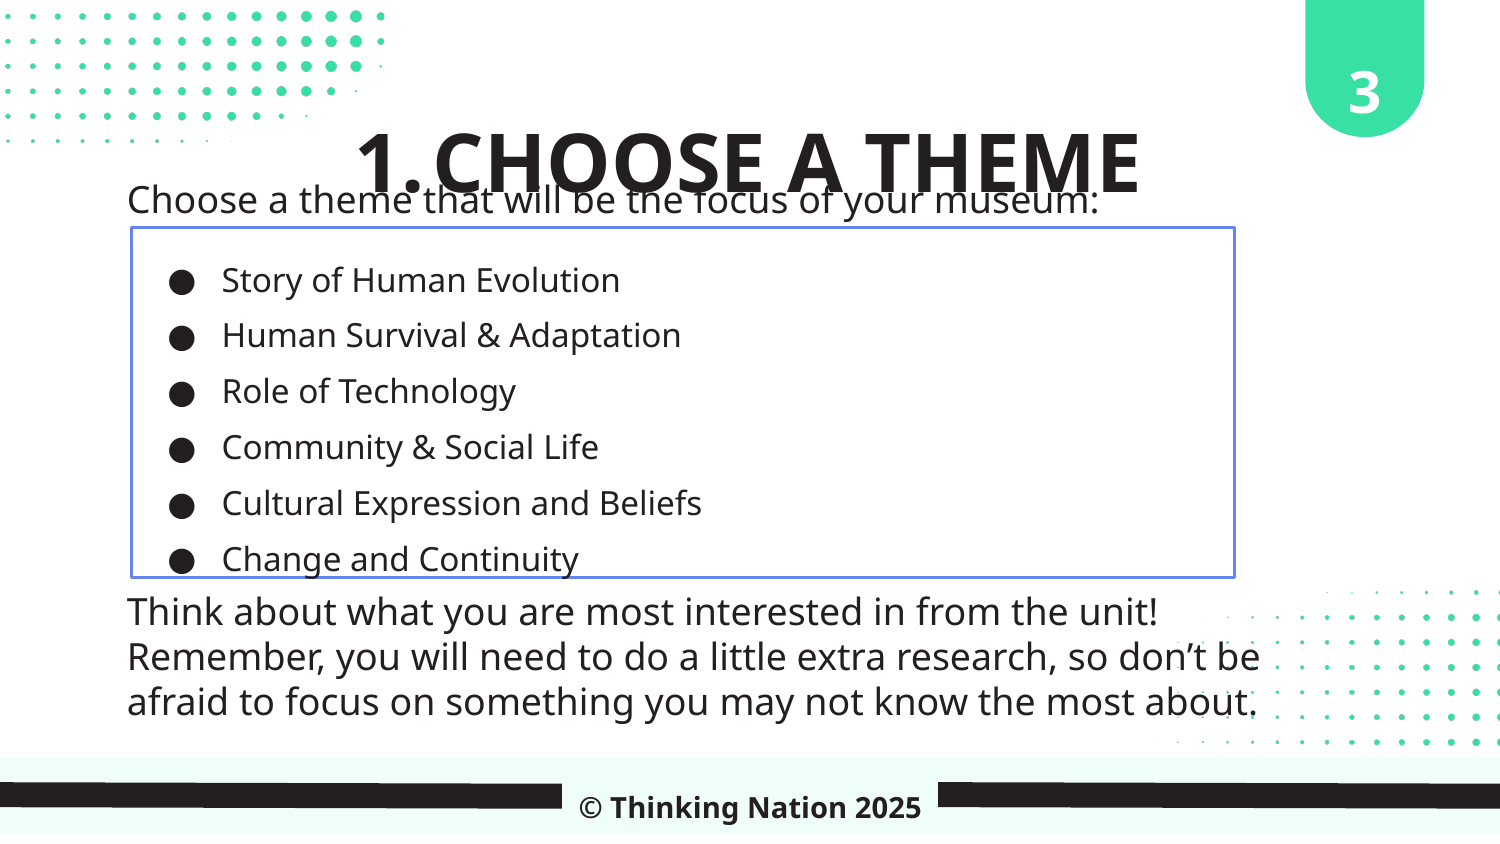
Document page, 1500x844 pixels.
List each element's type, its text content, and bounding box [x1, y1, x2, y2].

text_box CHOOSE A THEME [209, 71, 1291, 209]
text_box Think about what you are most interested in from the unit! Remember, you will need to do a little extra research, so don’t be afraid to focus on something you may not know the most about. [126, 588, 1301, 724]
text_box [0, 0, 385, 144]
text_box [1128, 590, 1500, 755]
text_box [1300, 0, 1430, 138]
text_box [0, 756, 1500, 835]
text_box Story of Human Evolution Human Survival & Adaptation Role of Technology Community & Social Life Cultural Expression and Beliefs Change and Continuity [131, 227, 1235, 578]
text_box Choose a theme that will be the focus of your museum: [126, 175, 1301, 221]
